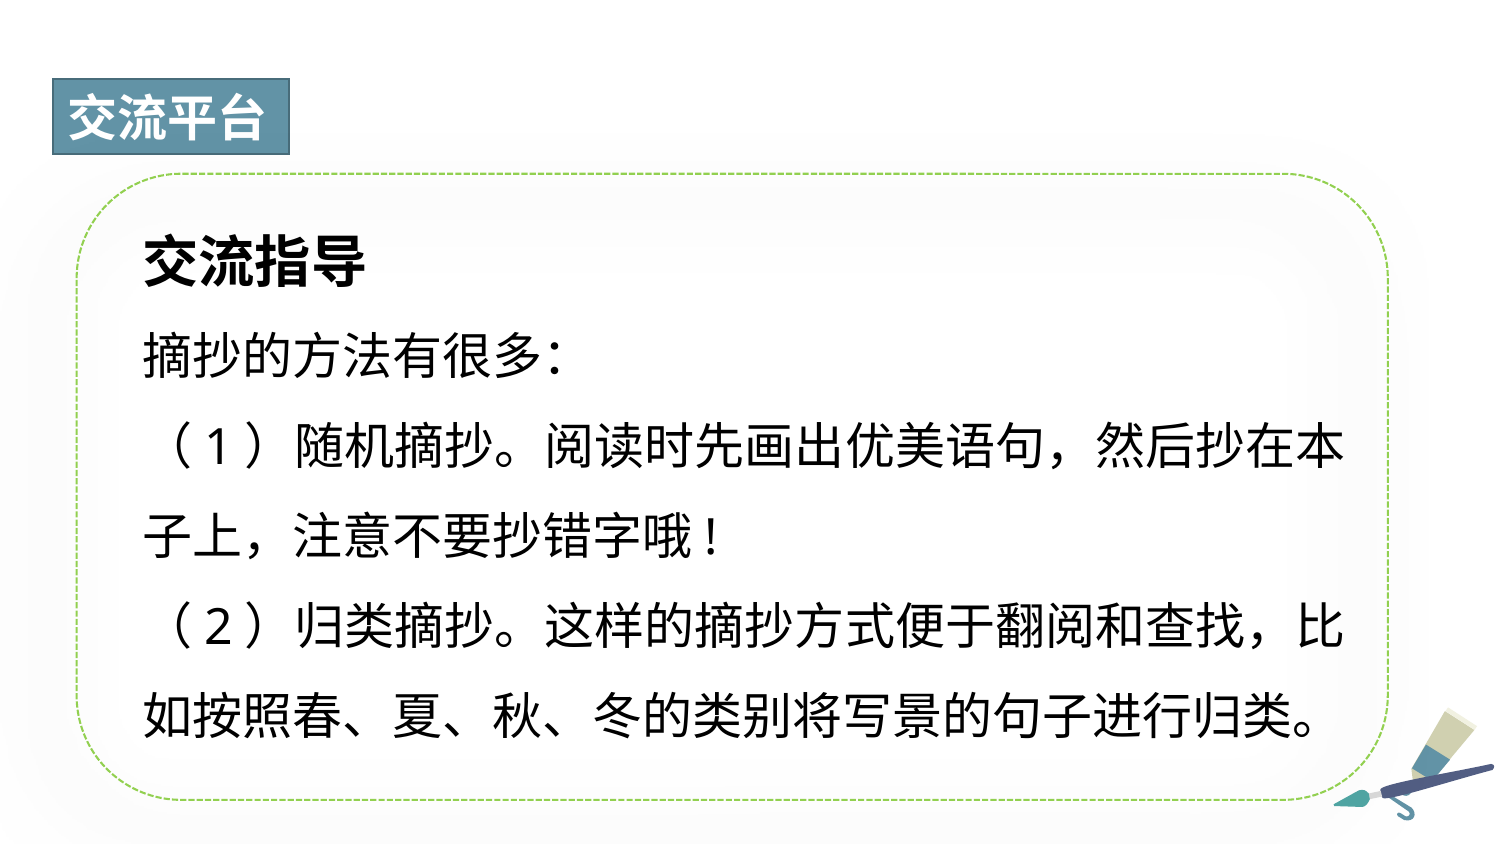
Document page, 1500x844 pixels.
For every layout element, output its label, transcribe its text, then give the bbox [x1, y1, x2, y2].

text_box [1358, 708, 1481, 844]
text_box 交流平台 [52, 78, 290, 155]
text_box [75, 172, 1389, 801]
text_box 交流指导 摘抄的方法有很多： （1）随机摘抄。阅读时先画出优美语句，然后抄在本子上，注意不要抄错字哦! （2）归类摘抄。这样的摘抄方式便于翻阅和查找，比如按照春、夏、秋、冬的类别将写景的句子进行归类。 [1343, 185, 1386, 233]
